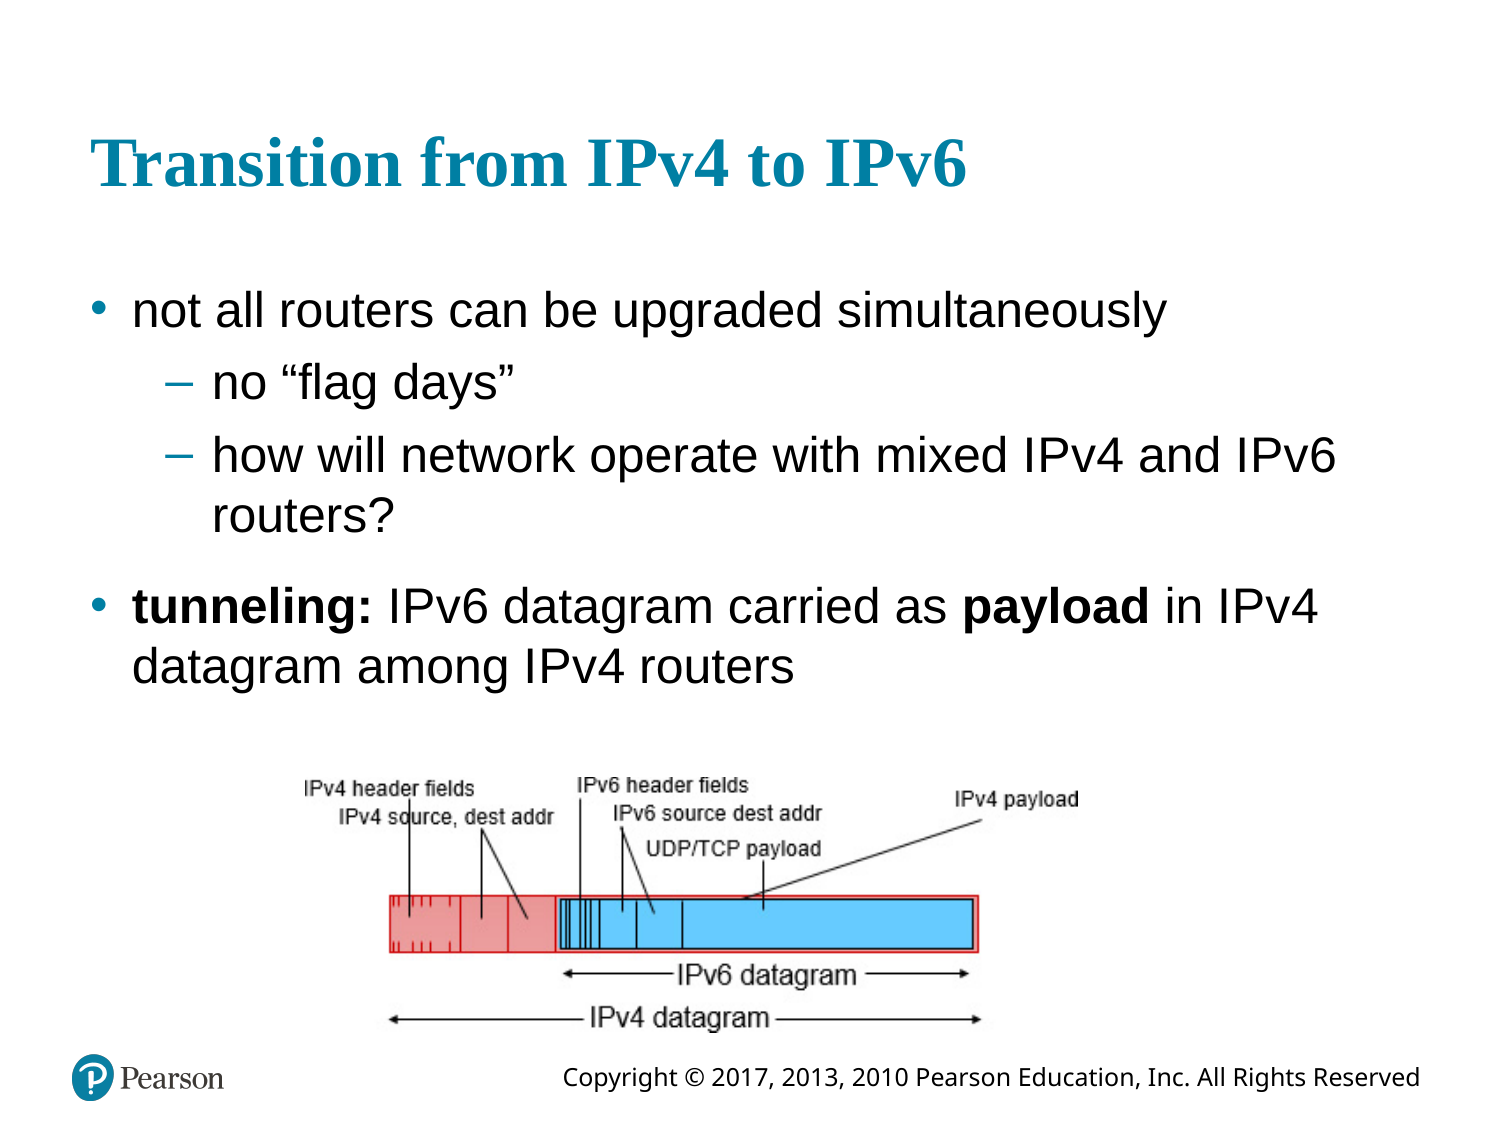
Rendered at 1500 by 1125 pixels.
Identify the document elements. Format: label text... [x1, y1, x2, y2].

picture [80, 1063, 106, 1088]
picture [72, 1087, 83, 1101]
picture [98, 1054, 224, 1101]
picture [305, 777, 1079, 1033]
picture [72, 1054, 88, 1070]
list not all routers can be upgraded simultaneously no “flag days” how will network operate with mixed I P v 4 and I P v 6 routers? tunneling: I P v 6 datagram carried as payload in I P v 4 datagram among I P v 4 routers [75, 262, 1425, 1005]
title Transition from I P v 4 to I P v 6 [75, 35, 1425, 216]
